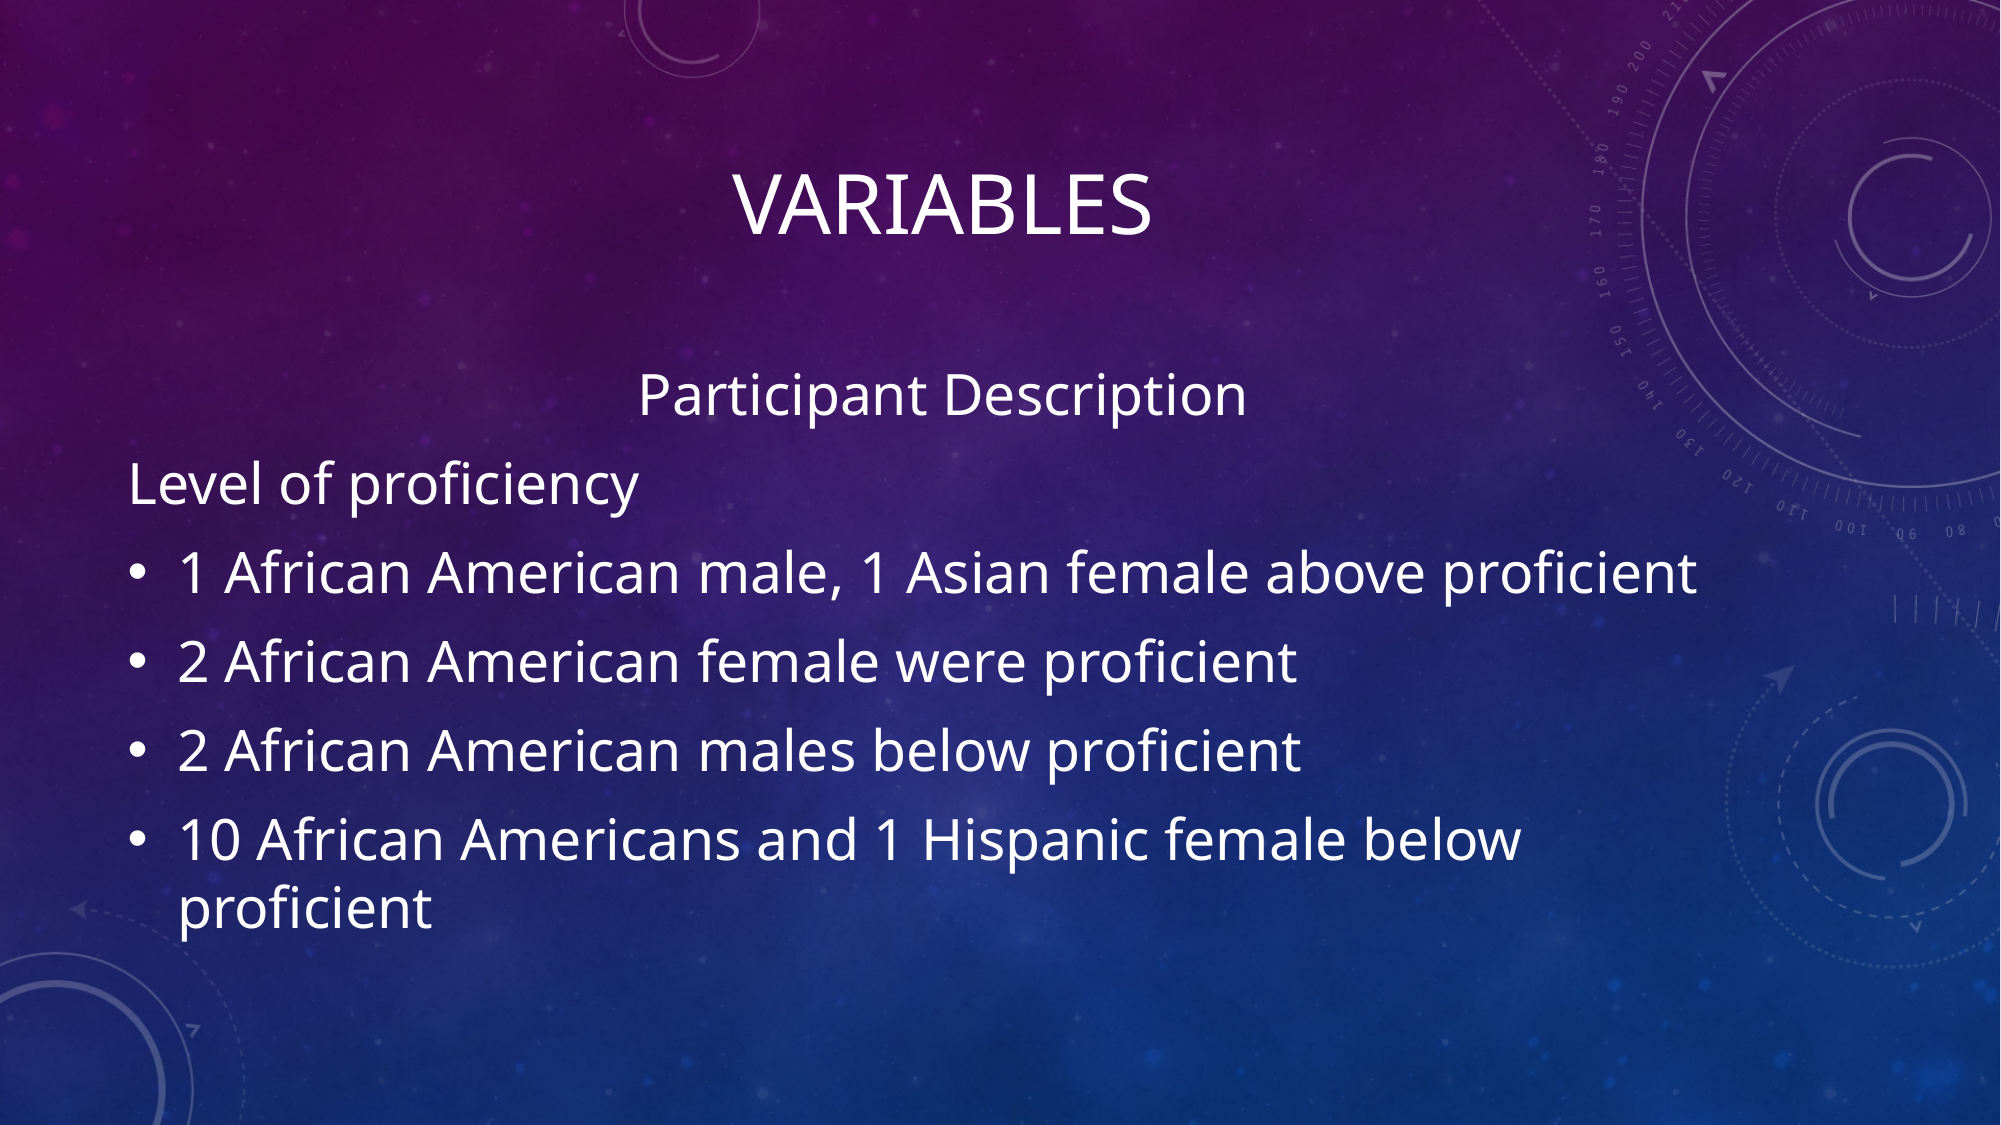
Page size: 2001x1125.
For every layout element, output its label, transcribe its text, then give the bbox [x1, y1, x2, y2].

picture [0, 0, 2001, 1125]
list Participant Description Level of proficiency 1 African American male, 1 Asian female above proficient 2 African American female were proficient 2 African American males below proficient 10 African Americans and 1 Hispanic female below proficient [112, 351, 1775, 950]
title variables [112, 99, 1775, 304]
